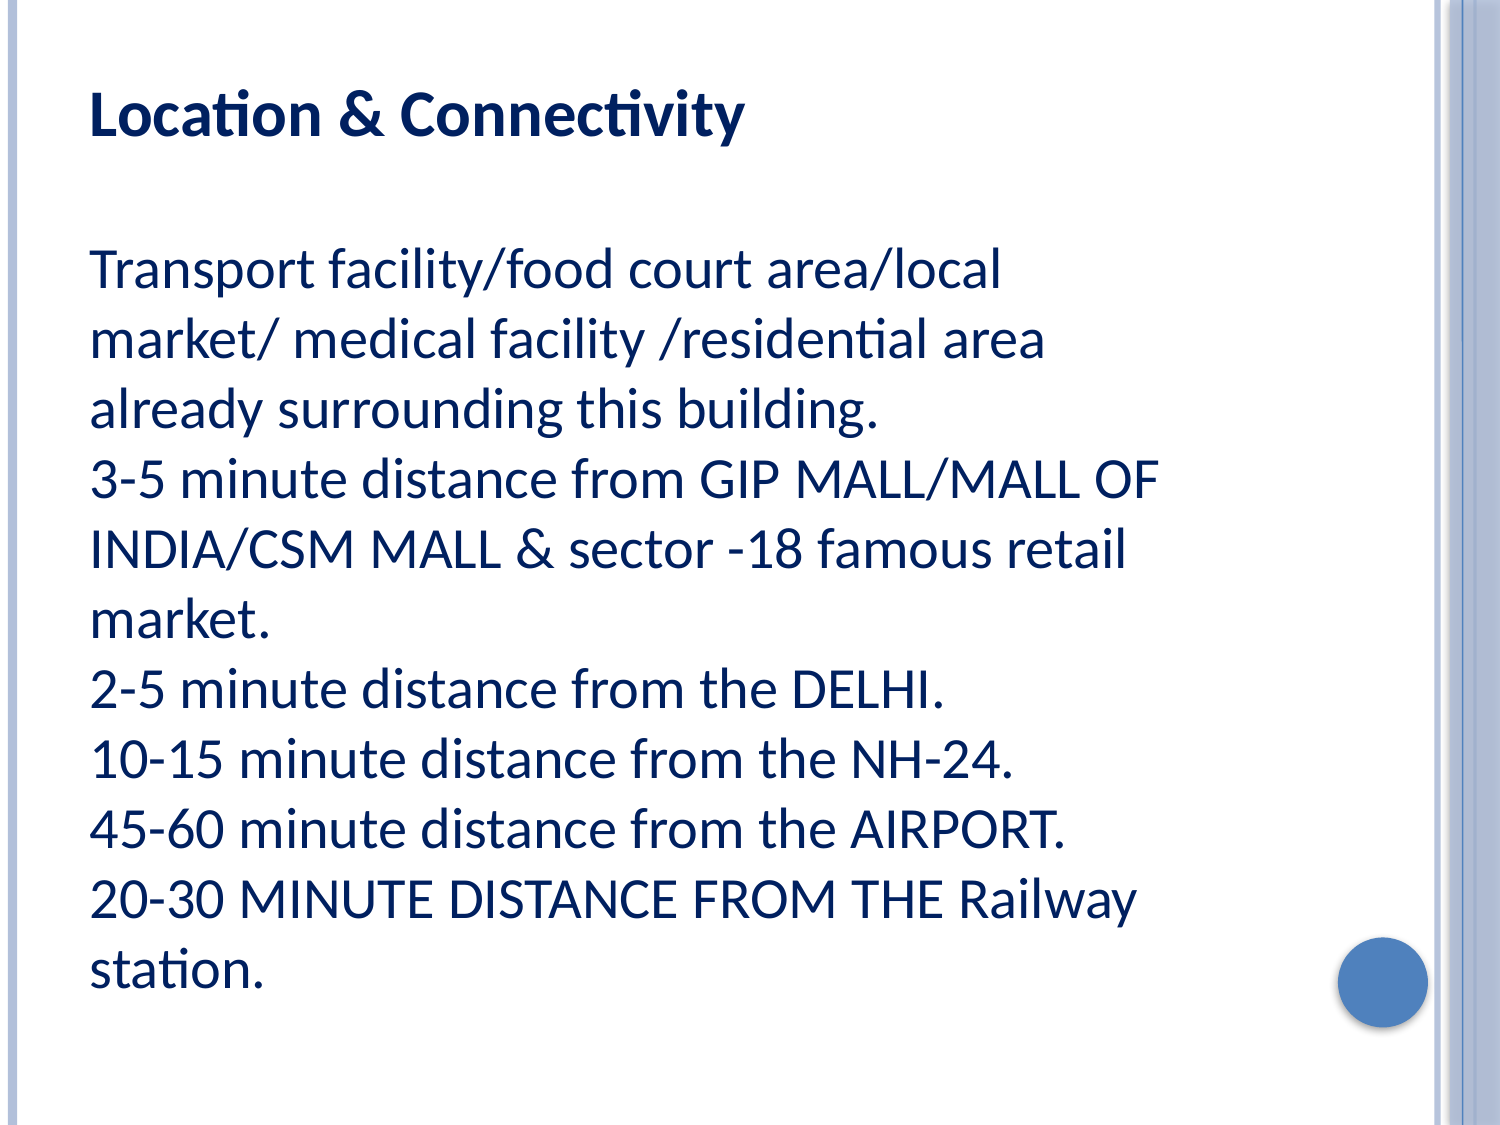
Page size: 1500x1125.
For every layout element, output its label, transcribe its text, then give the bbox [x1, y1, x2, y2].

text_box Location & Connectivity Transport facility/food court area/local market/ medical facility /residential area already surrounding this building. 3-5 minute distance from GIP MALL/MALL OF INDIA/CSM MALL & sector -18 famous retail market. 2-5 minute distance from the DELHI. 10-15 minute distance from the NH-24. 45-60 minute distance from the AIRPORT. 20-30 MINUTE DISTANCE FROM THE Railway station. [74, 62, 1200, 1065]
